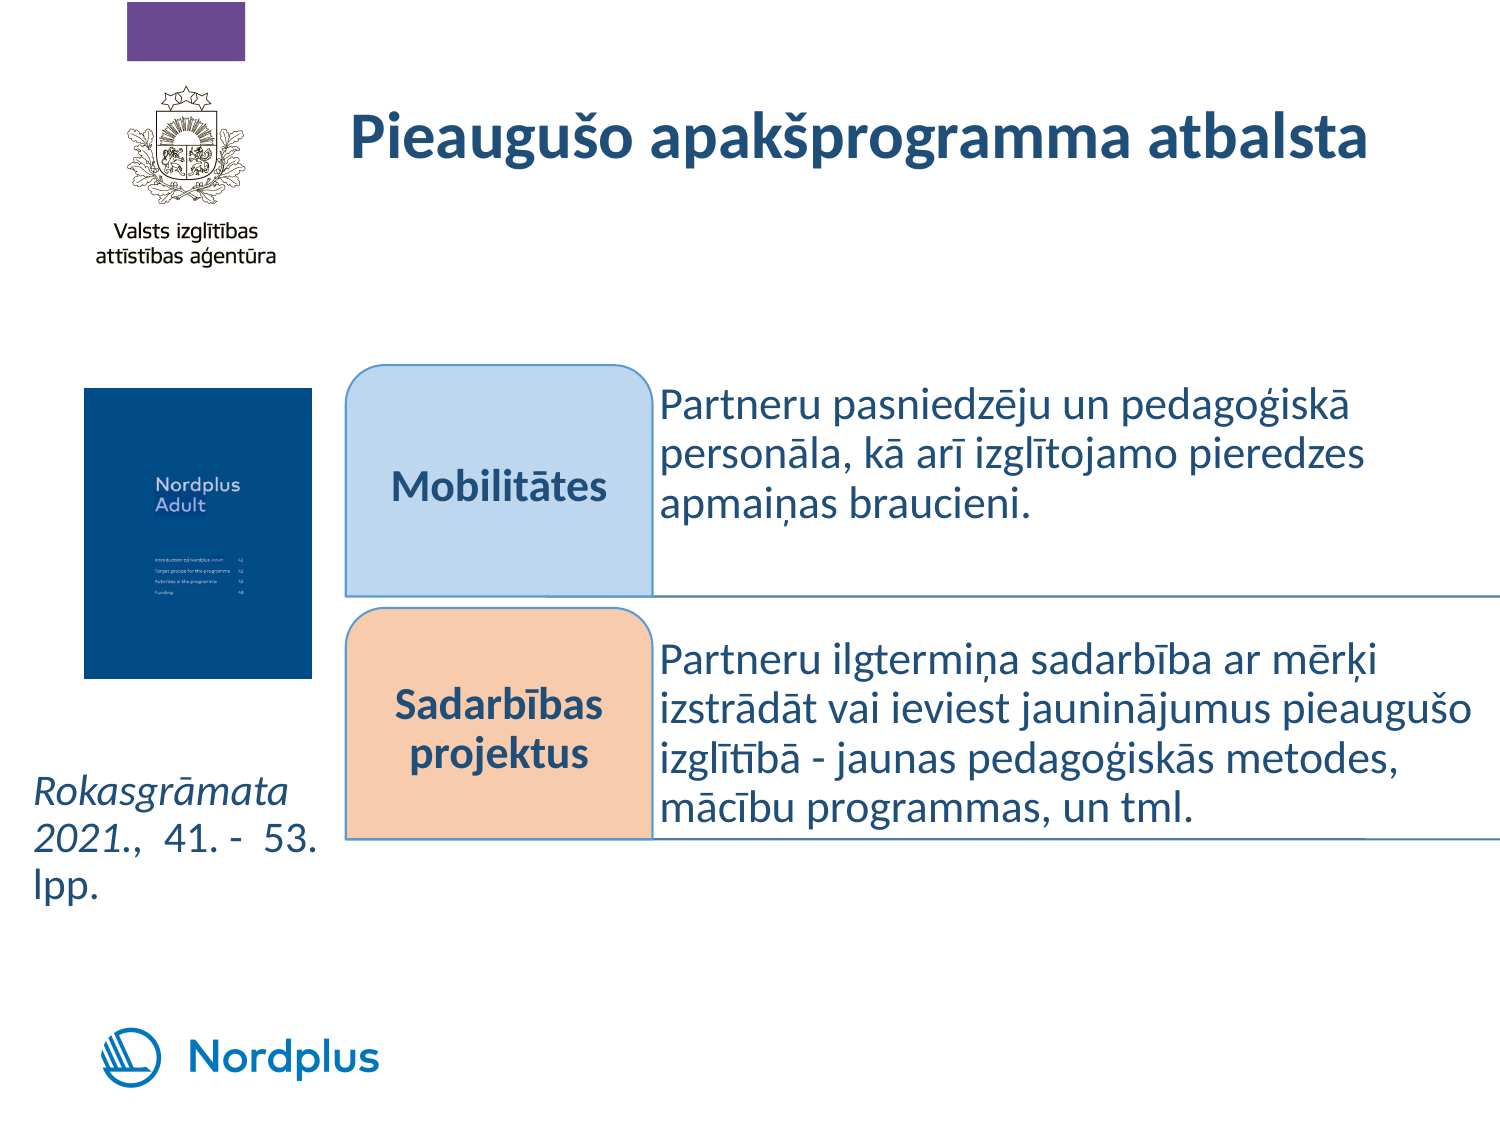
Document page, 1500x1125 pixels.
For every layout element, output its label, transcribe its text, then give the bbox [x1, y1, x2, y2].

picture [0, 0, 1500, 1125]
text_box Rokasgrāmata 2021., 41. - 53. lpp. [18, 759, 345, 928]
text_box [345, 254, 1500, 950]
title Pieaugušo apakšprogramma atbalsta [324, 59, 1397, 215]
